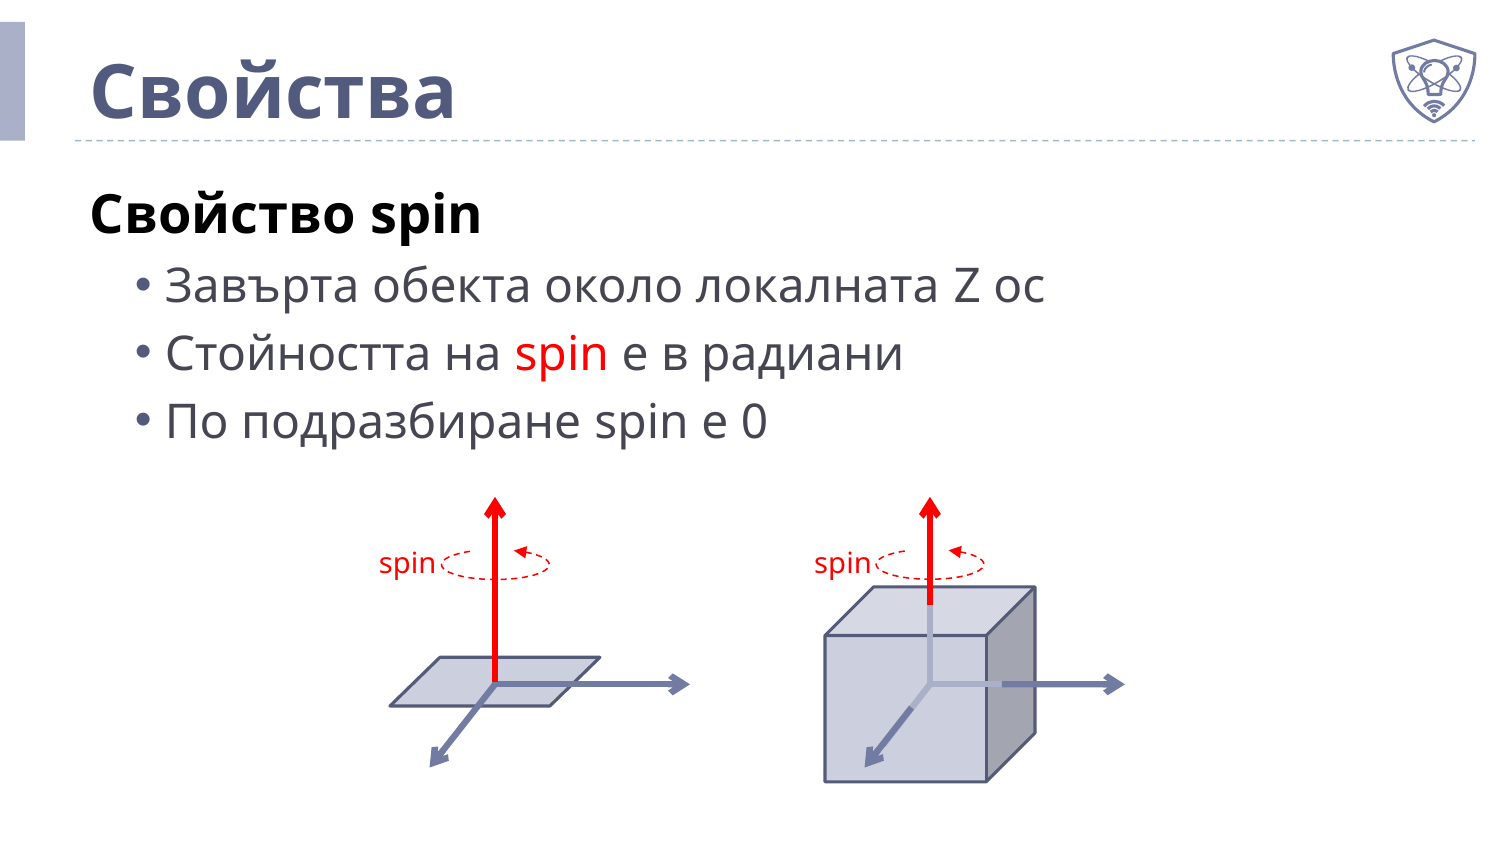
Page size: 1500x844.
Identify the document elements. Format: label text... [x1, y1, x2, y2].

text_box [501, 546, 550, 581]
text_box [429, 684, 496, 768]
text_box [864, 709, 910, 768]
text_box spin [798, 530, 924, 593]
text_box [937, 545, 985, 580]
list Свойство spin Завърта обекта около локалната Z ос Стойността на spin е в радиани По подразбиране spin е 0 [75, 171, 1475, 835]
text_box spin [363, 530, 489, 593]
title Свойства [75, 18, 1475, 141]
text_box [884, 684, 931, 743]
